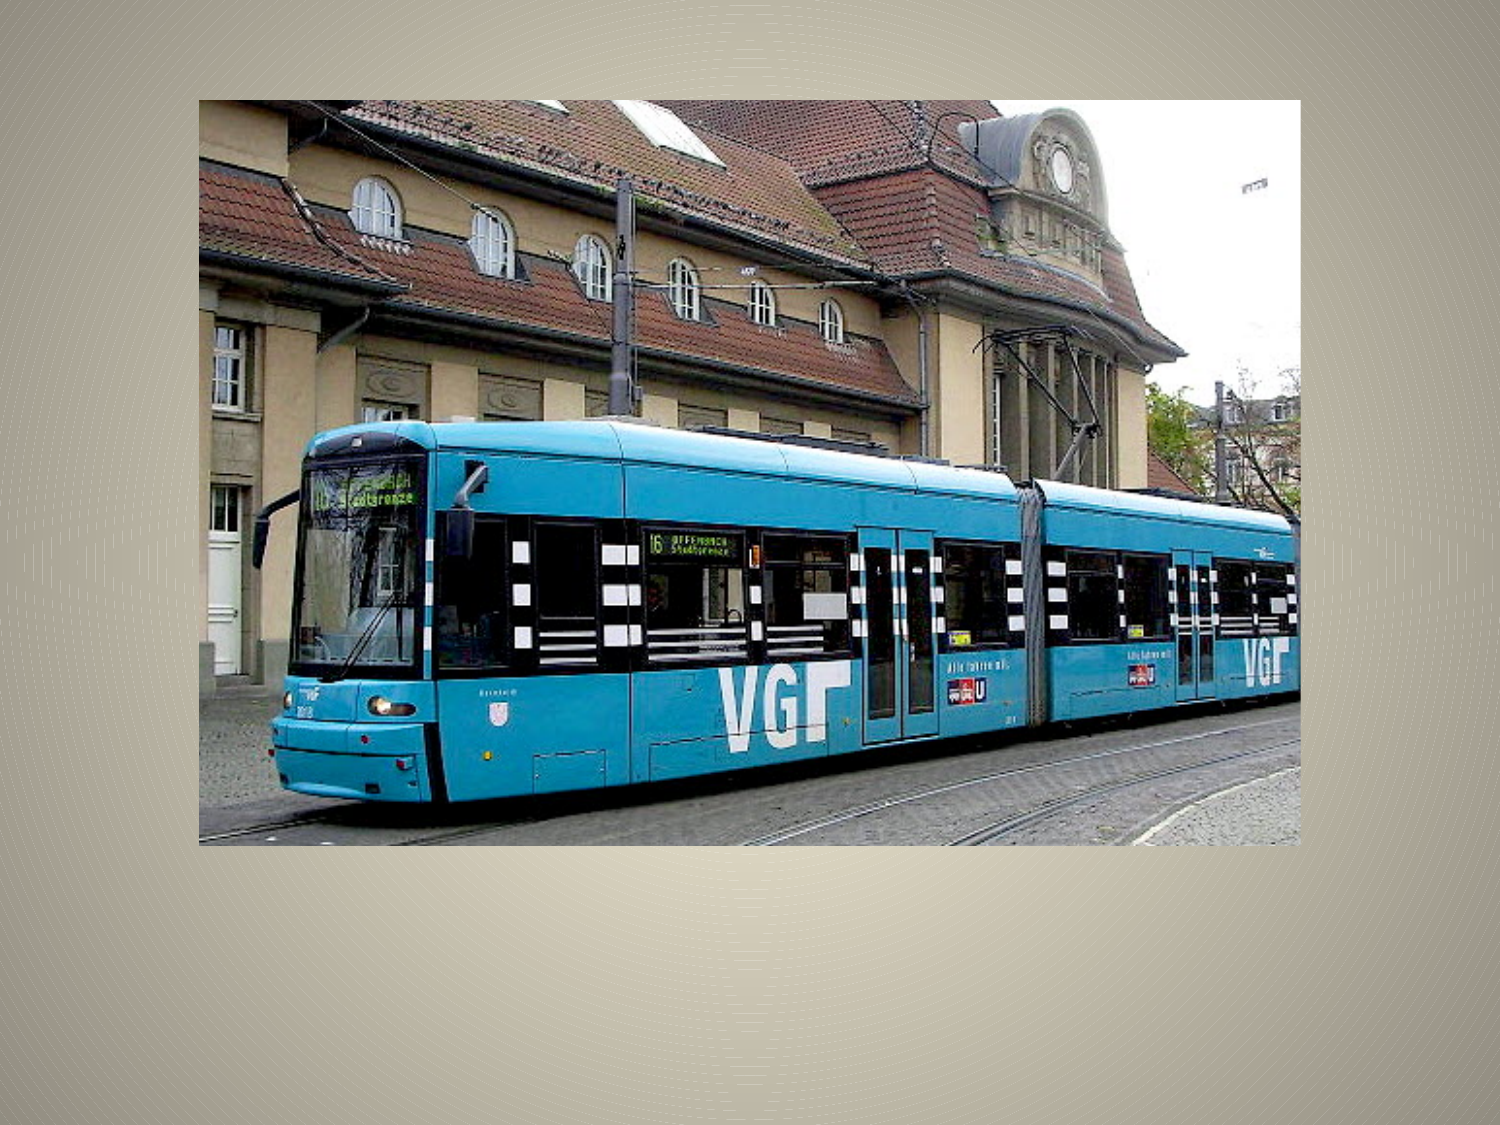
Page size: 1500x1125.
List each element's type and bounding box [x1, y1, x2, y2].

picture [198, 100, 1301, 846]
